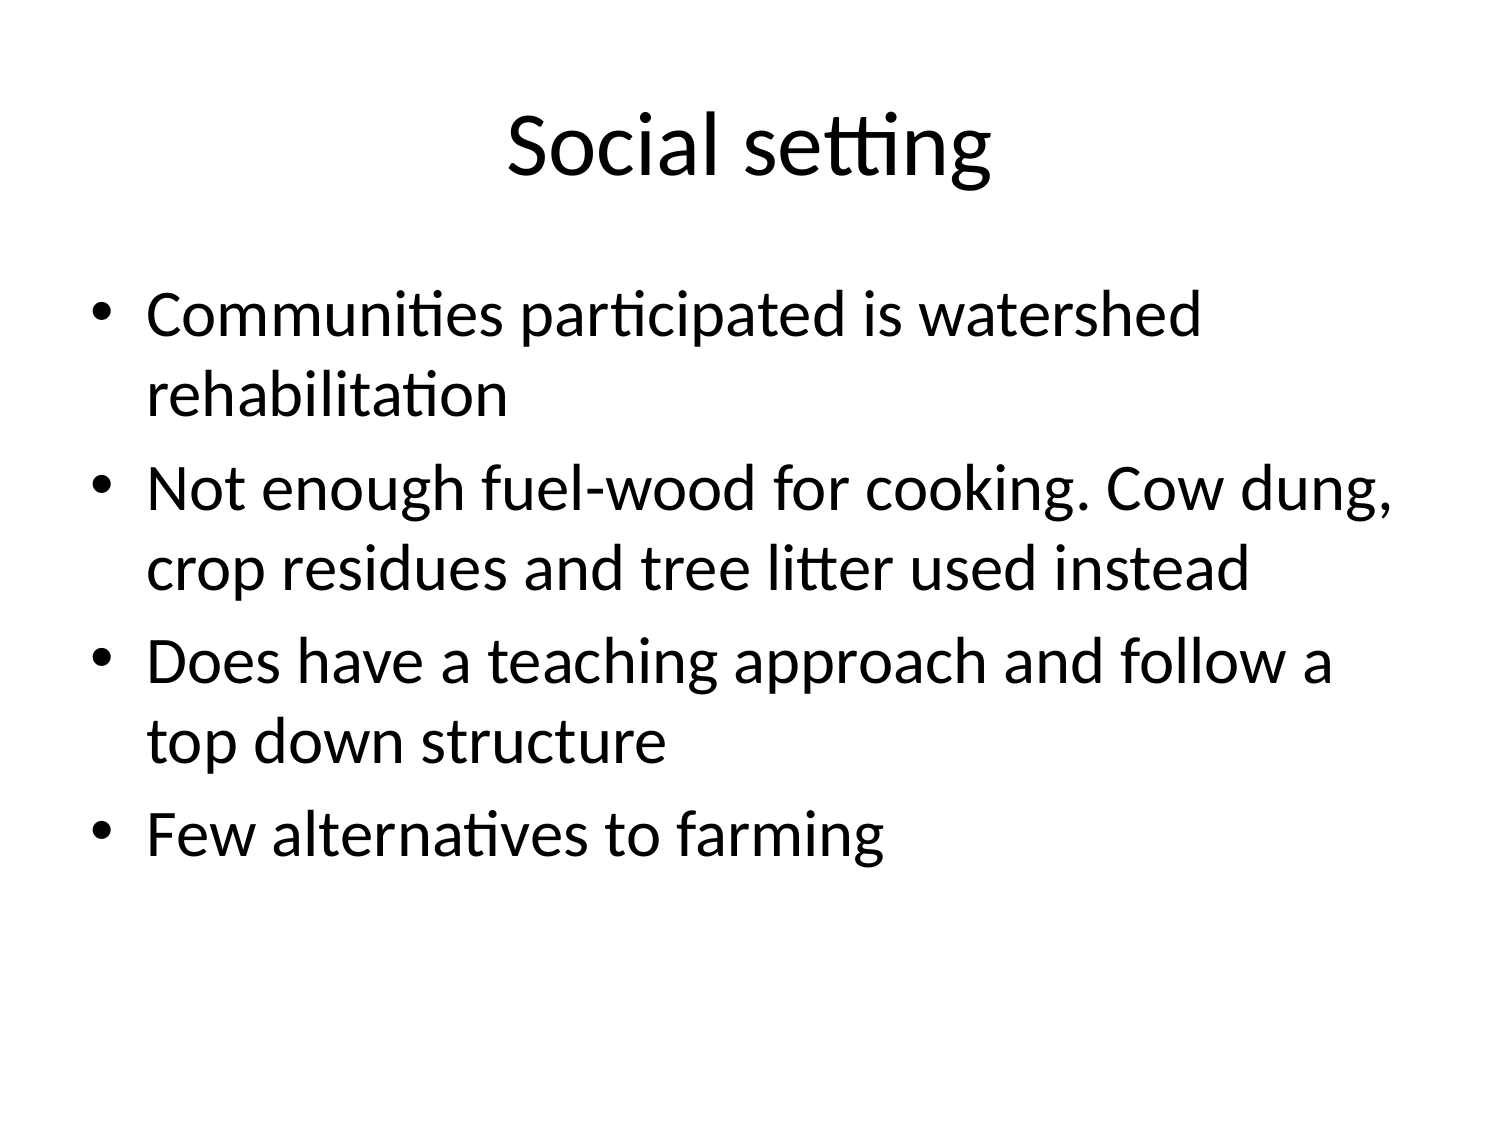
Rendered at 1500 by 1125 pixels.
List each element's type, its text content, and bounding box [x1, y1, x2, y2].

title Social setting [75, 45, 1425, 233]
list Communities participated is watershed rehabilitation Not enough fuel-wood for cooking. Cow dung, crop residues and tree litter used instead Does have a teaching approach and follow a top down structure Few alternatives to farming [75, 262, 1425, 1005]
